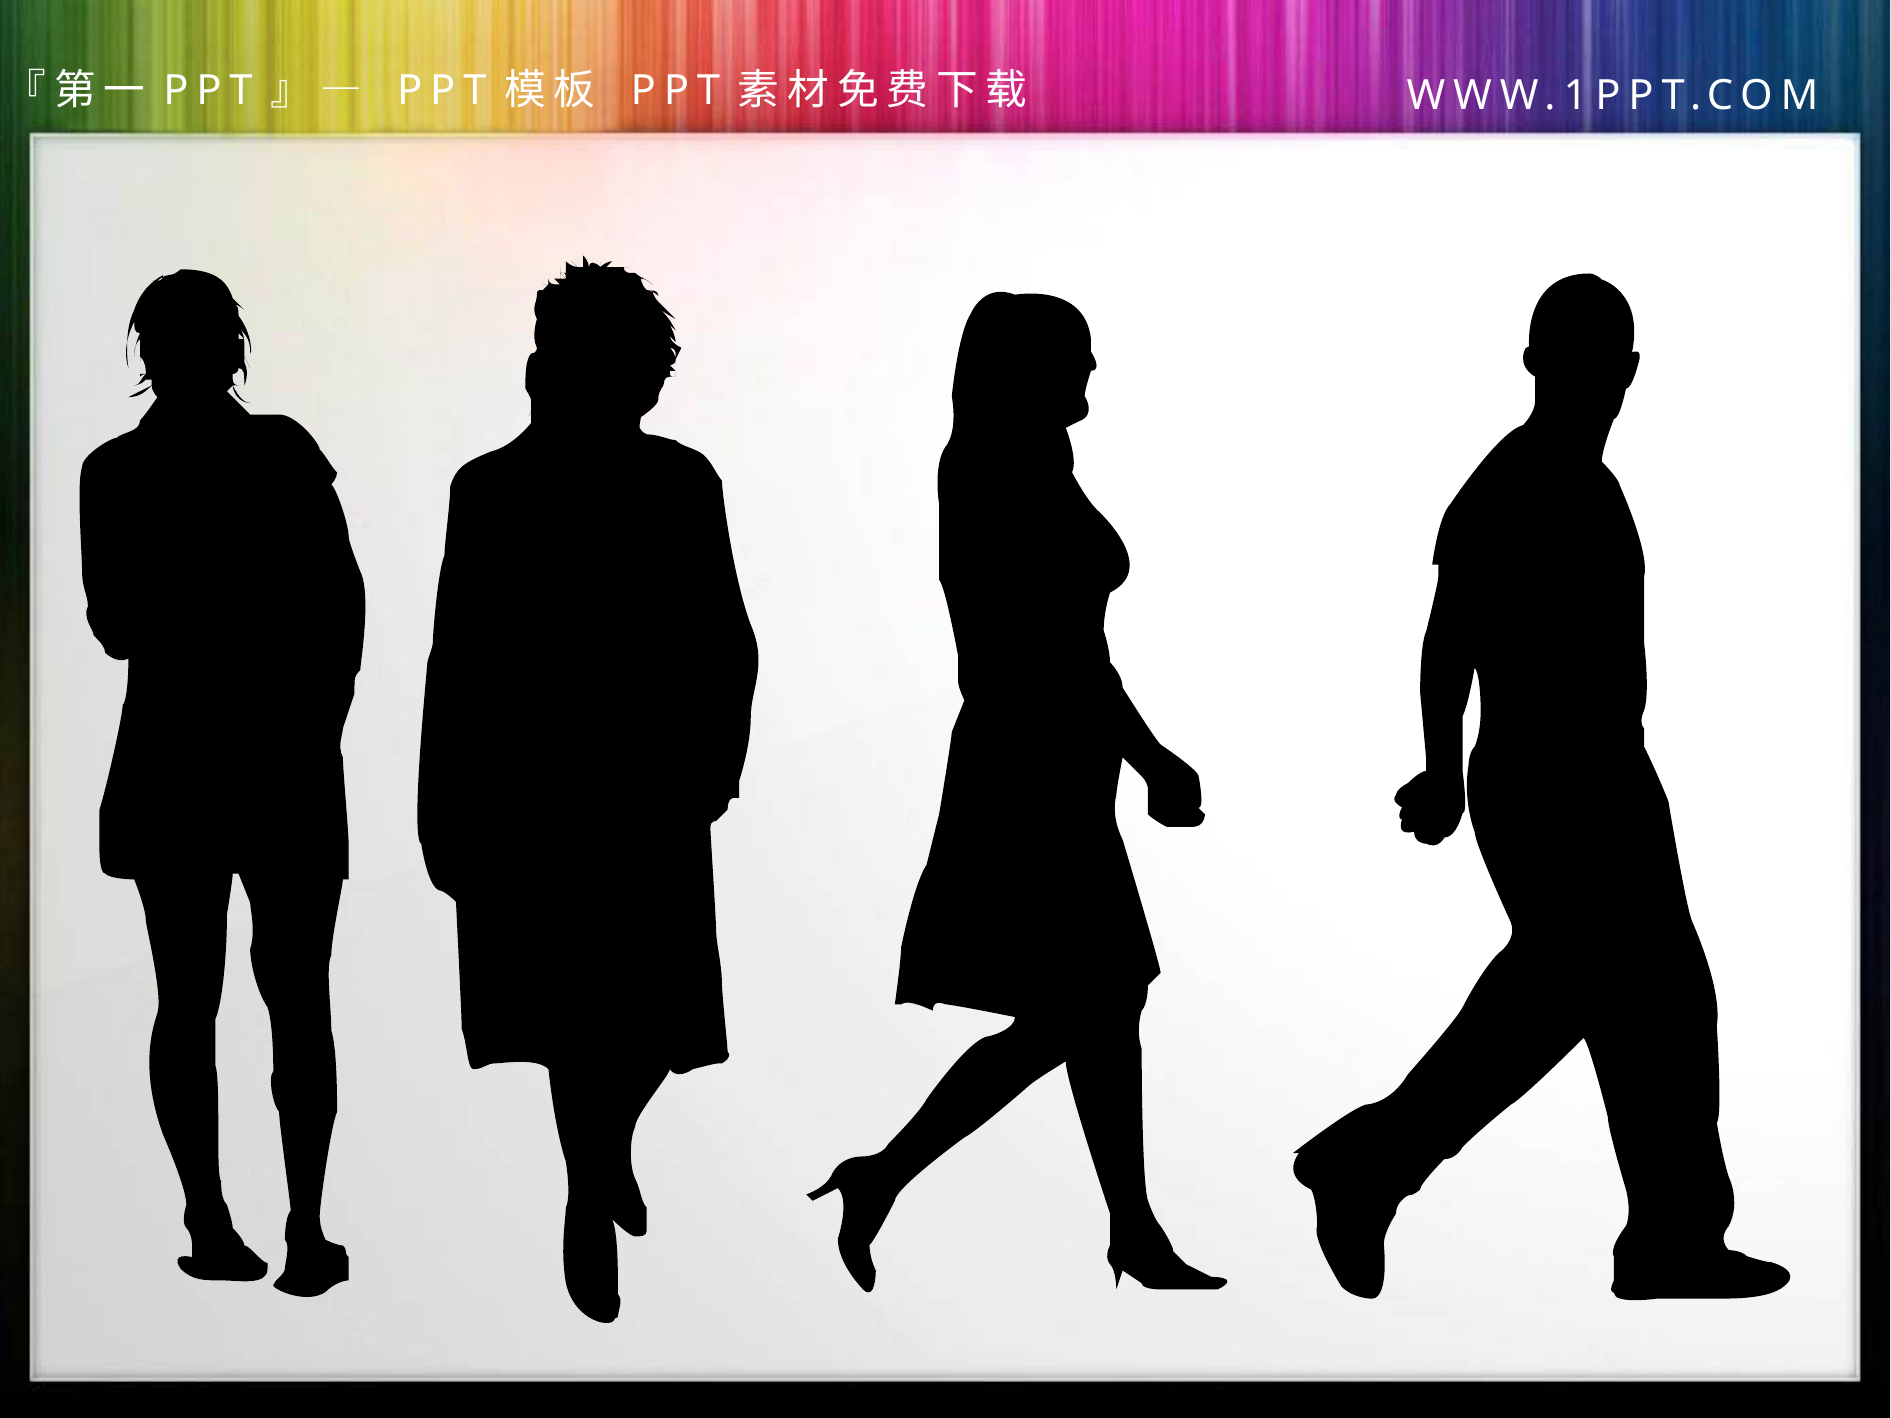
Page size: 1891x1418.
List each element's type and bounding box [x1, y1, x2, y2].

text_box [806, 291, 1228, 1293]
text_box [79, 269, 366, 1297]
text_box [417, 255, 759, 1323]
picture [0, 0, 1891, 1418]
text_box [1293, 273, 1791, 1301]
